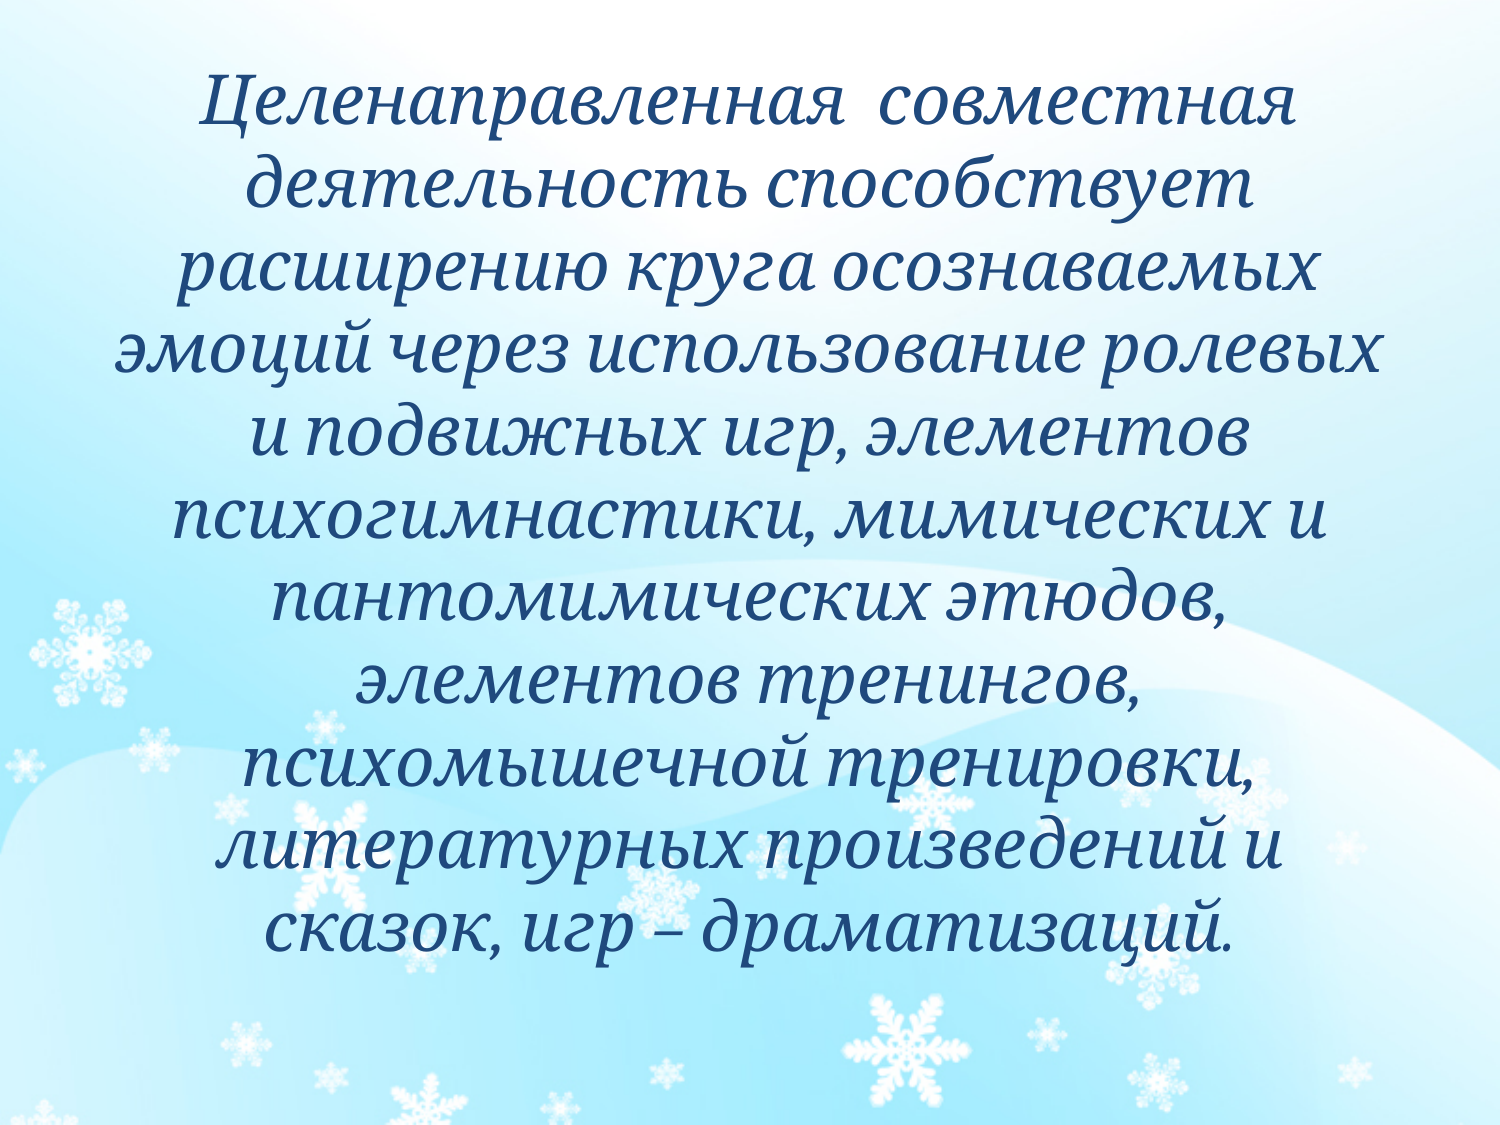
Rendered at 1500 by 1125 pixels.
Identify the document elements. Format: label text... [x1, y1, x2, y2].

picture [0, 0, 1500, 1125]
title Целенаправленная совместная деятельность способствует расширению круга осознаваемых эмоций через использование ролевых и подвижных игр, элементов психогимнастики, мимических и пантомимических этюдов, элементов тренингов, психомышечной тренировки, литературных произведений и сказок, игр – драматизаций. [75, 45, 1425, 976]
